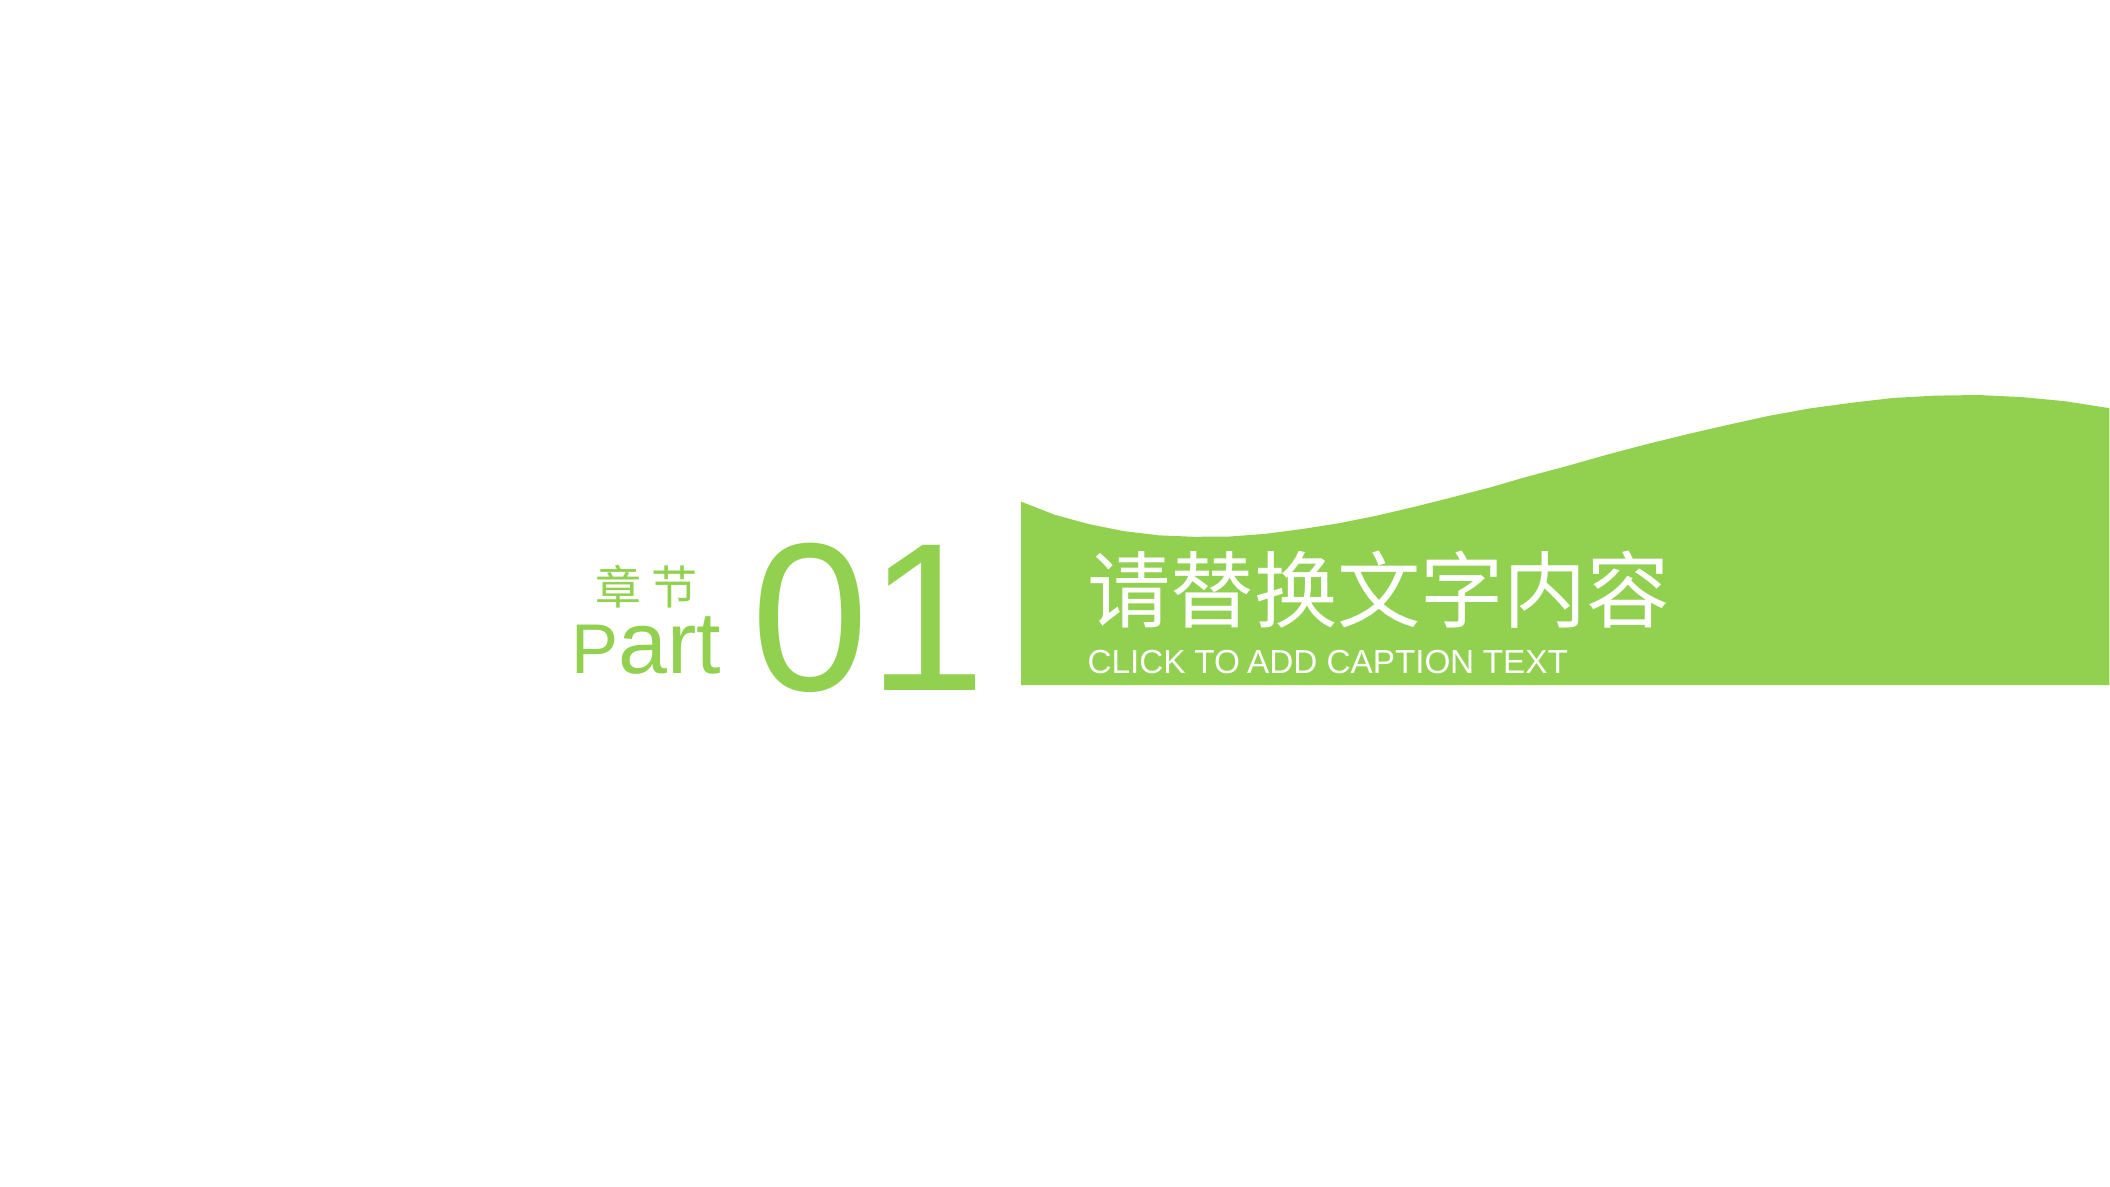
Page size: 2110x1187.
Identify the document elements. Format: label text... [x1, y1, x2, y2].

text_box 请替换文字内容 [1087, 549, 1693, 640]
text_box Part [571, 586, 722, 692]
text_box 01 [751, 479, 986, 733]
text_box CLICK TO ADD CAPTION TEXT [1087, 644, 1693, 681]
text_box 章 节 [595, 558, 698, 614]
text_box [1021, 395, 2110, 686]
